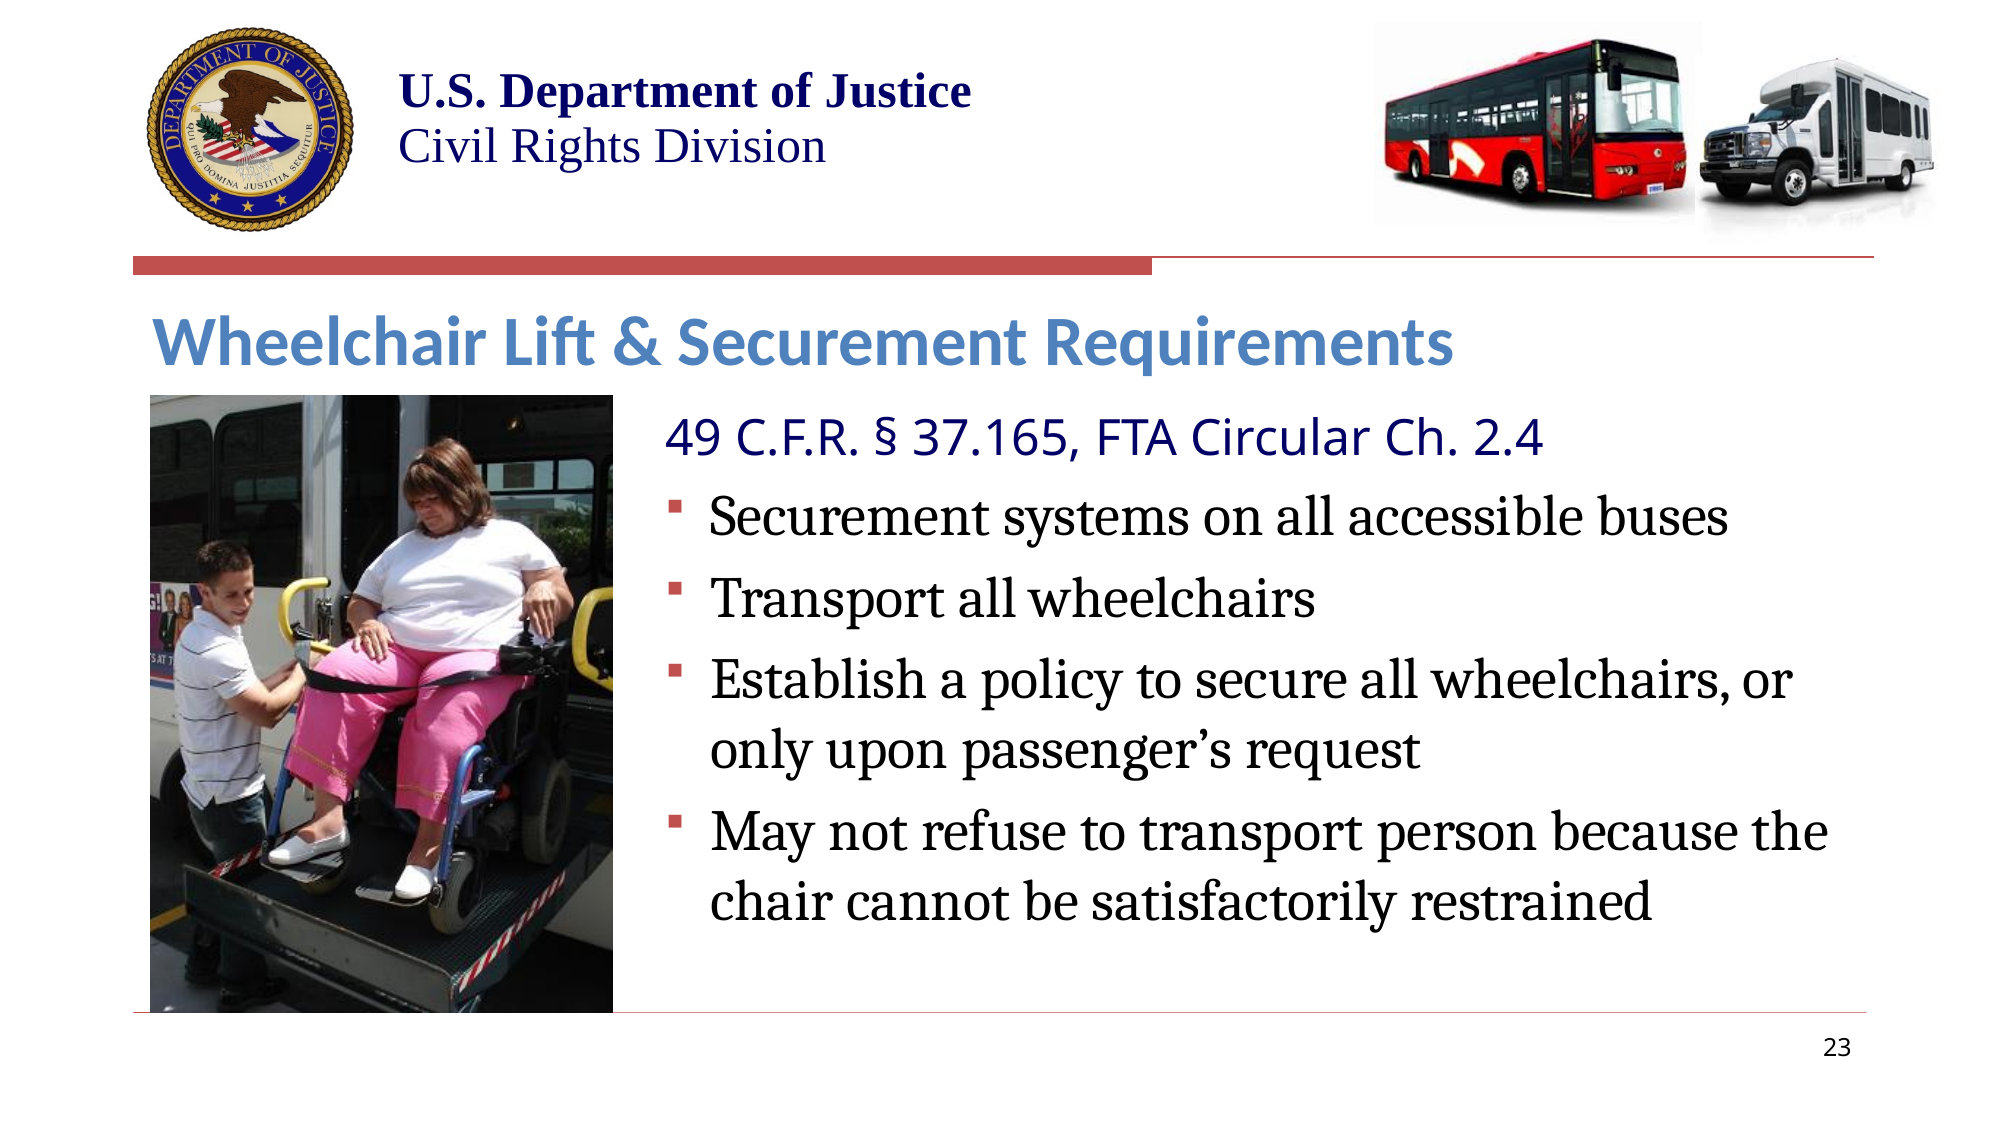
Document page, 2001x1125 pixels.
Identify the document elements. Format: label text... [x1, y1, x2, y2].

picture [137, 21, 363, 238]
title Wheelchair Lift & Securement Requirements [137, 262, 1513, 388]
picture [149, 394, 613, 1013]
picture [1374, 21, 1940, 245]
list 49 C.F.R. § 37.165, FTA Circular Ch. 2.4 Securement systems on all accessible buses Transport all wheelchairs Establish a policy to secure all wheelchairs, or only upon passenger’s request May not refuse to transport person because the chair cannot be satisfactorily restrained [649, 397, 1867, 974]
slide_number 23 [1433, 1024, 1867, 1103]
